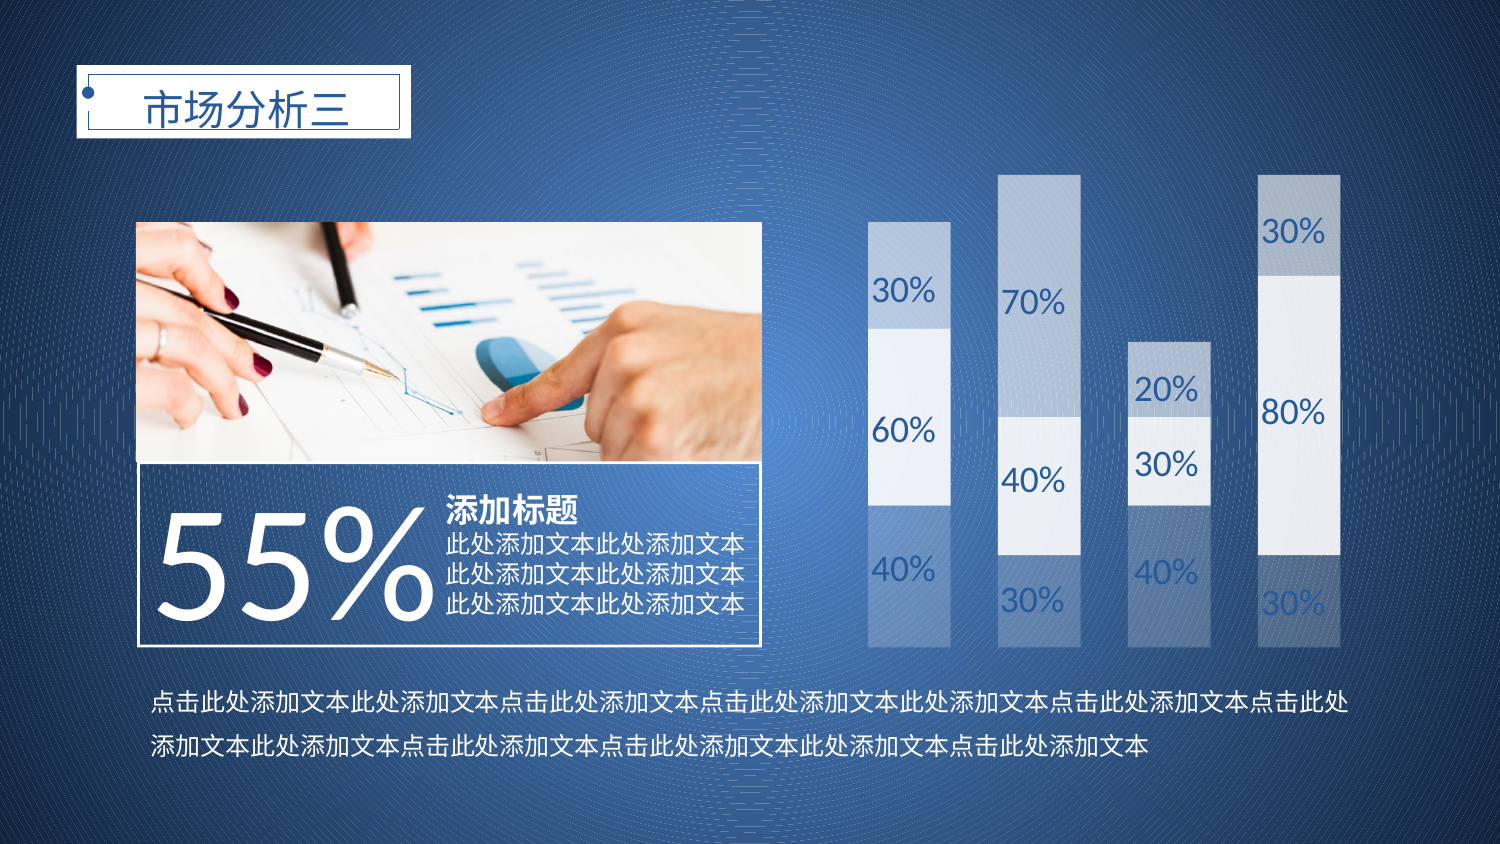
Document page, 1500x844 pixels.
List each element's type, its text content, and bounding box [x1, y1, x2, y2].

text_box 点击此处添加文本此处添加文本点击此处添加文本点击此处添加文本此处添加文本点击此处添加文本点击此处添加文本此处添加文本点击此处添加文本点击此处添加文本此处添加文本点击此处添加文本 [135, 663, 1376, 769]
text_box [985, 174, 1093, 648]
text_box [1245, 174, 1353, 648]
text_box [135, 221, 765, 664]
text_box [76, 51, 412, 139]
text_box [1118, 341, 1226, 648]
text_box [855, 221, 963, 648]
